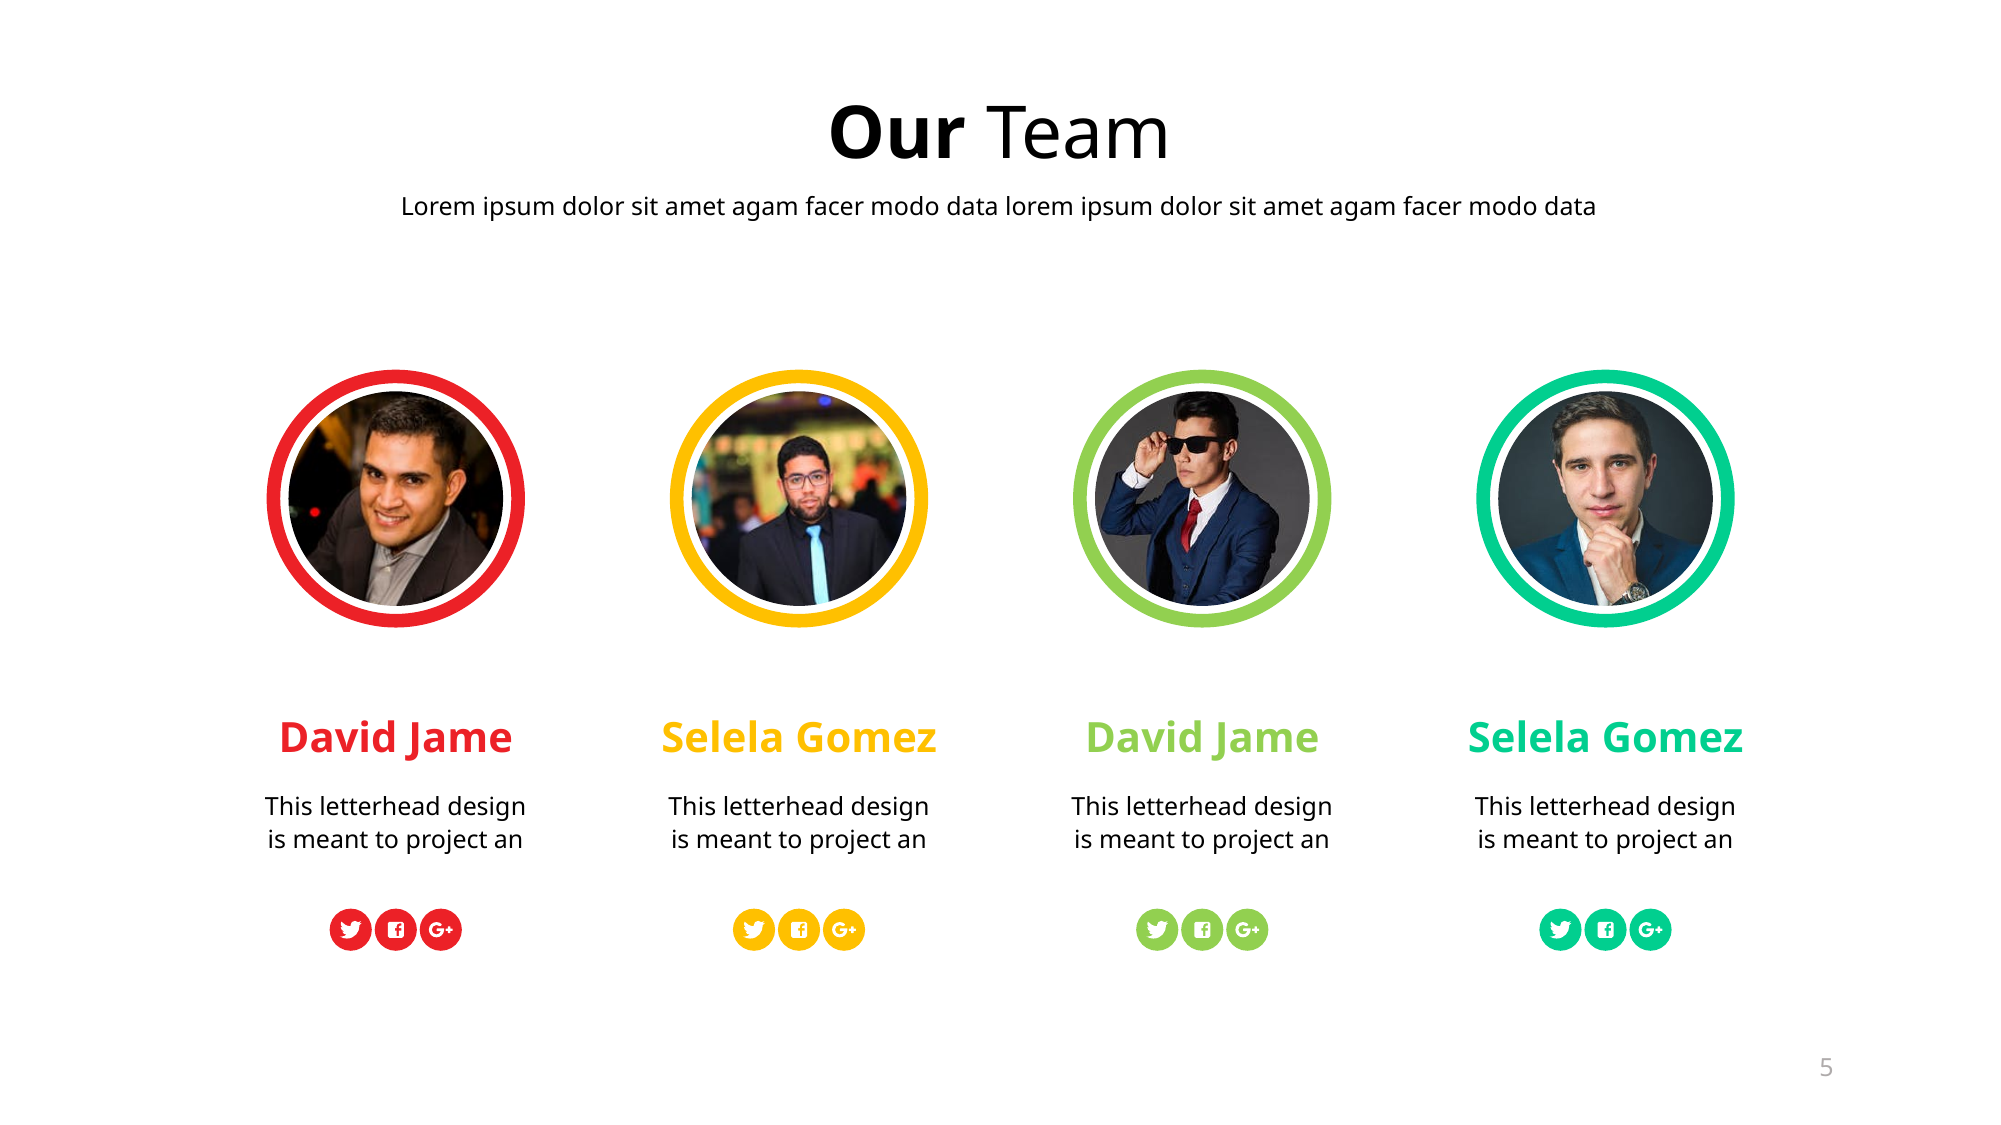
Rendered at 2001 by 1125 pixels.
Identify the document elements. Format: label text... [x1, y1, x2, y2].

text_box [1476, 427, 1498, 571]
text_box [1713, 427, 1735, 571]
text_box [791, 921, 808, 938]
text_box [1534, 606, 1677, 628]
text_box [669, 427, 691, 570]
text_box [832, 922, 856, 938]
text_box [1655, 926, 1663, 934]
picture [1094, 391, 1310, 606]
text_box [1180, 907, 1225, 952]
text_box [1146, 920, 1169, 939]
text_box [1073, 428, 1094, 569]
text_box [1549, 920, 1572, 939]
text_box [727, 606, 871, 628]
text_box [731, 907, 776, 952]
text_box This letterhead design is meant to project an [1063, 785, 1342, 855]
text_box [1538, 907, 1583, 952]
text_box [266, 427, 288, 570]
text_box [387, 921, 404, 938]
text_box [727, 369, 871, 391]
text_box [1597, 921, 1614, 938]
text_box This letterhead design is meant to project an [256, 785, 535, 855]
text_box [1534, 369, 1677, 391]
text_box Selela Gomez [646, 712, 953, 769]
text_box [776, 907, 822, 952]
text_box Our Team [137, 78, 1863, 186]
picture [288, 391, 504, 606]
text_box [1235, 922, 1251, 938]
text_box [1194, 921, 1211, 938]
picture [691, 391, 907, 606]
slide_number 5 [1790, 1042, 1863, 1094]
text_box [1226, 908, 1269, 951]
text_box [1252, 926, 1260, 934]
text_box [504, 428, 525, 570]
text_box [1131, 369, 1274, 391]
text_box This letterhead design is meant to project an [659, 785, 939, 855]
text_box Selela Gomez [1452, 712, 1759, 769]
text_box [743, 920, 765, 939]
text_box Lorem ipsum dolor sit amet agam facer modo data lorem ipsum dolor sit amet agam facer modo data [137, 186, 1863, 227]
text_box [324, 369, 467, 391]
text_box [1310, 427, 1332, 570]
text_box [428, 922, 453, 938]
text_box [339, 920, 362, 939]
text_box [1135, 907, 1180, 952]
text_box [907, 427, 929, 570]
text_box [1638, 922, 1654, 938]
text_box [419, 908, 462, 951]
text_box David Jame [1049, 712, 1356, 769]
text_box David Jame [242, 712, 549, 769]
text_box This letterhead design is meant to project an [1466, 785, 1745, 855]
text_box [373, 907, 418, 952]
text_box [324, 606, 468, 628]
text_box [328, 907, 373, 952]
text_box [1130, 606, 1274, 628]
text_box [1583, 907, 1628, 952]
text_box [822, 908, 866, 951]
picture [1498, 391, 1713, 606]
text_box [1629, 908, 1672, 951]
